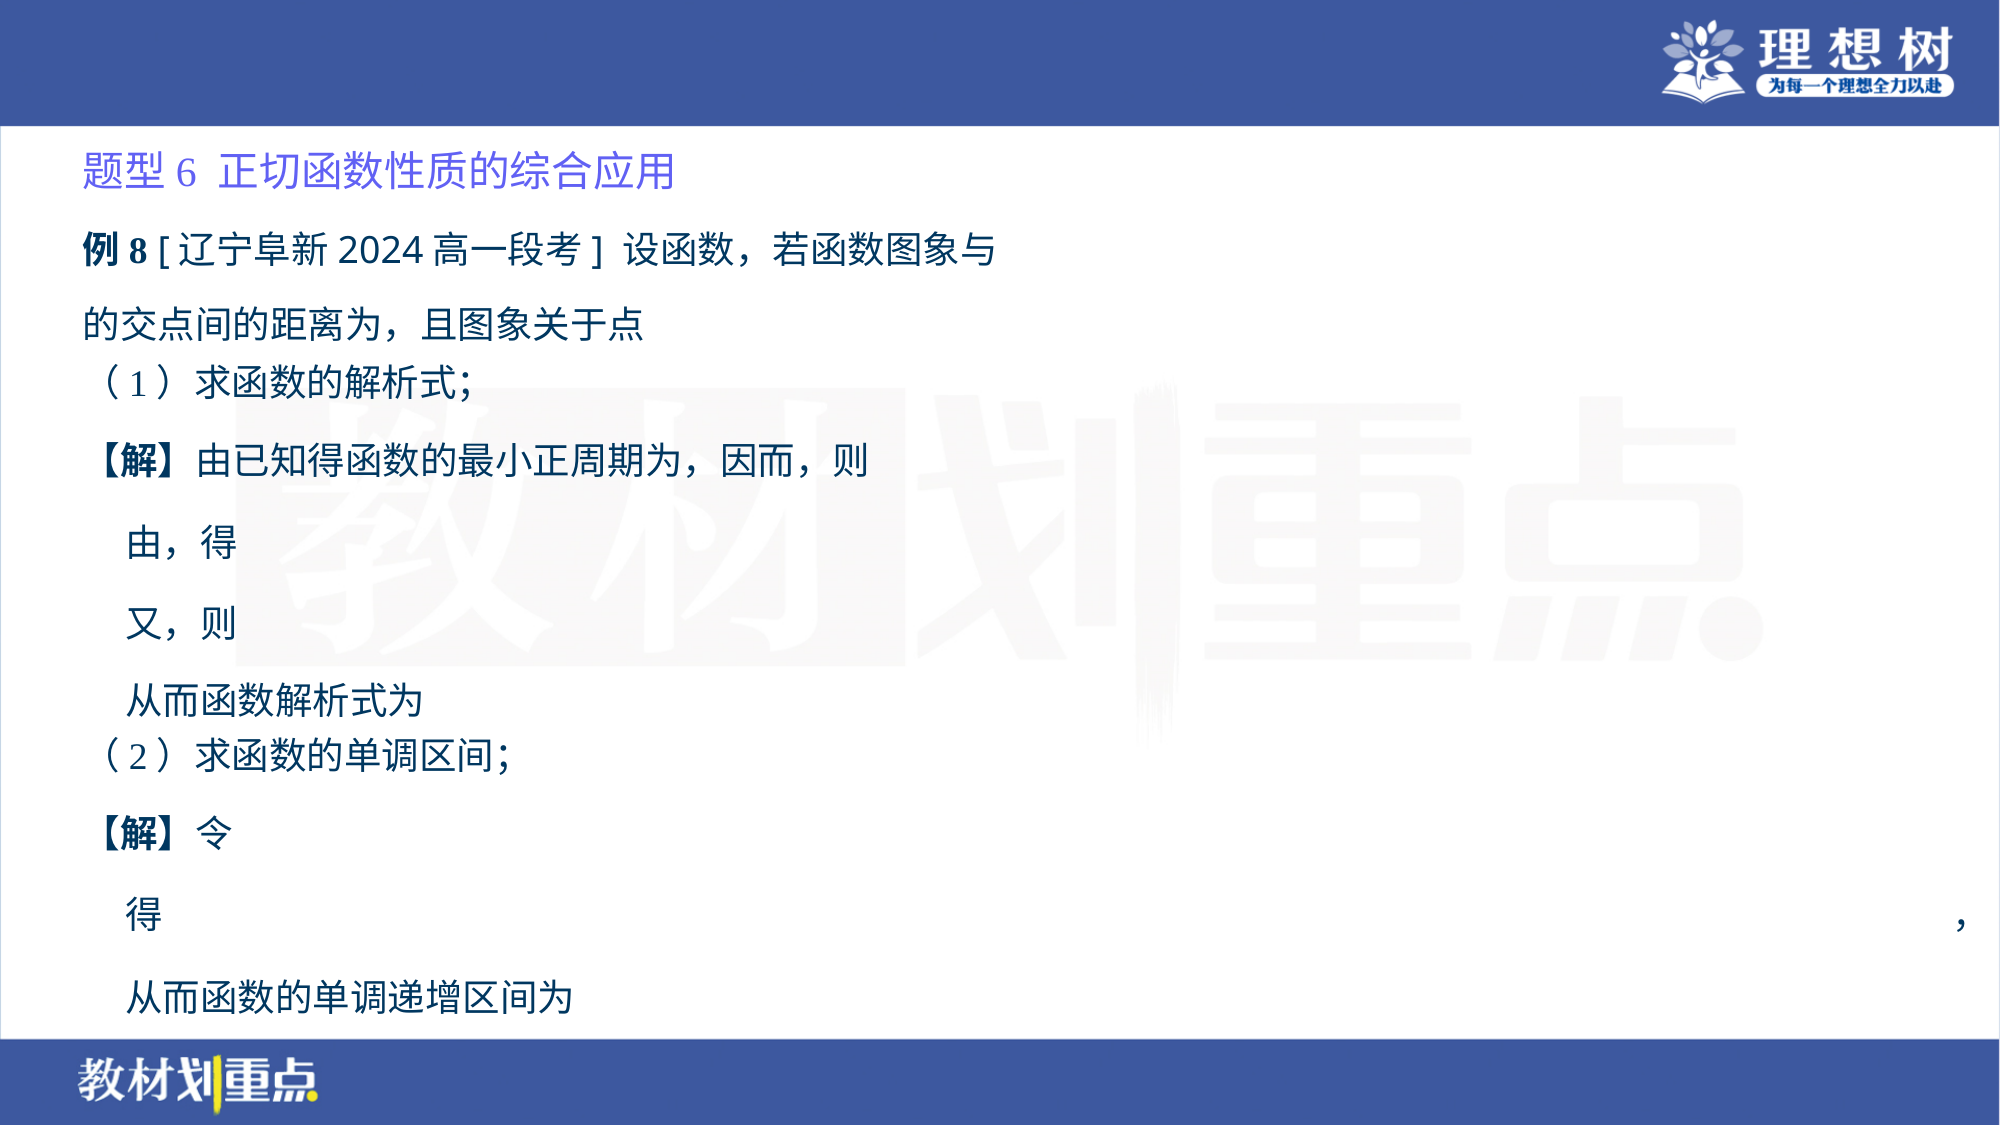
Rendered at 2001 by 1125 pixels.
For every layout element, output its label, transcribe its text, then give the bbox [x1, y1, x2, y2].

text_box 题型6 正切函数性质的综合应用 [82, 129, 1817, 190]
text_box （2）求函数的单调区间； [82, 718, 1817, 772]
text_box （1）求函数的解析式； [82, 345, 1817, 400]
picture [0, 0, 2000, 1125]
